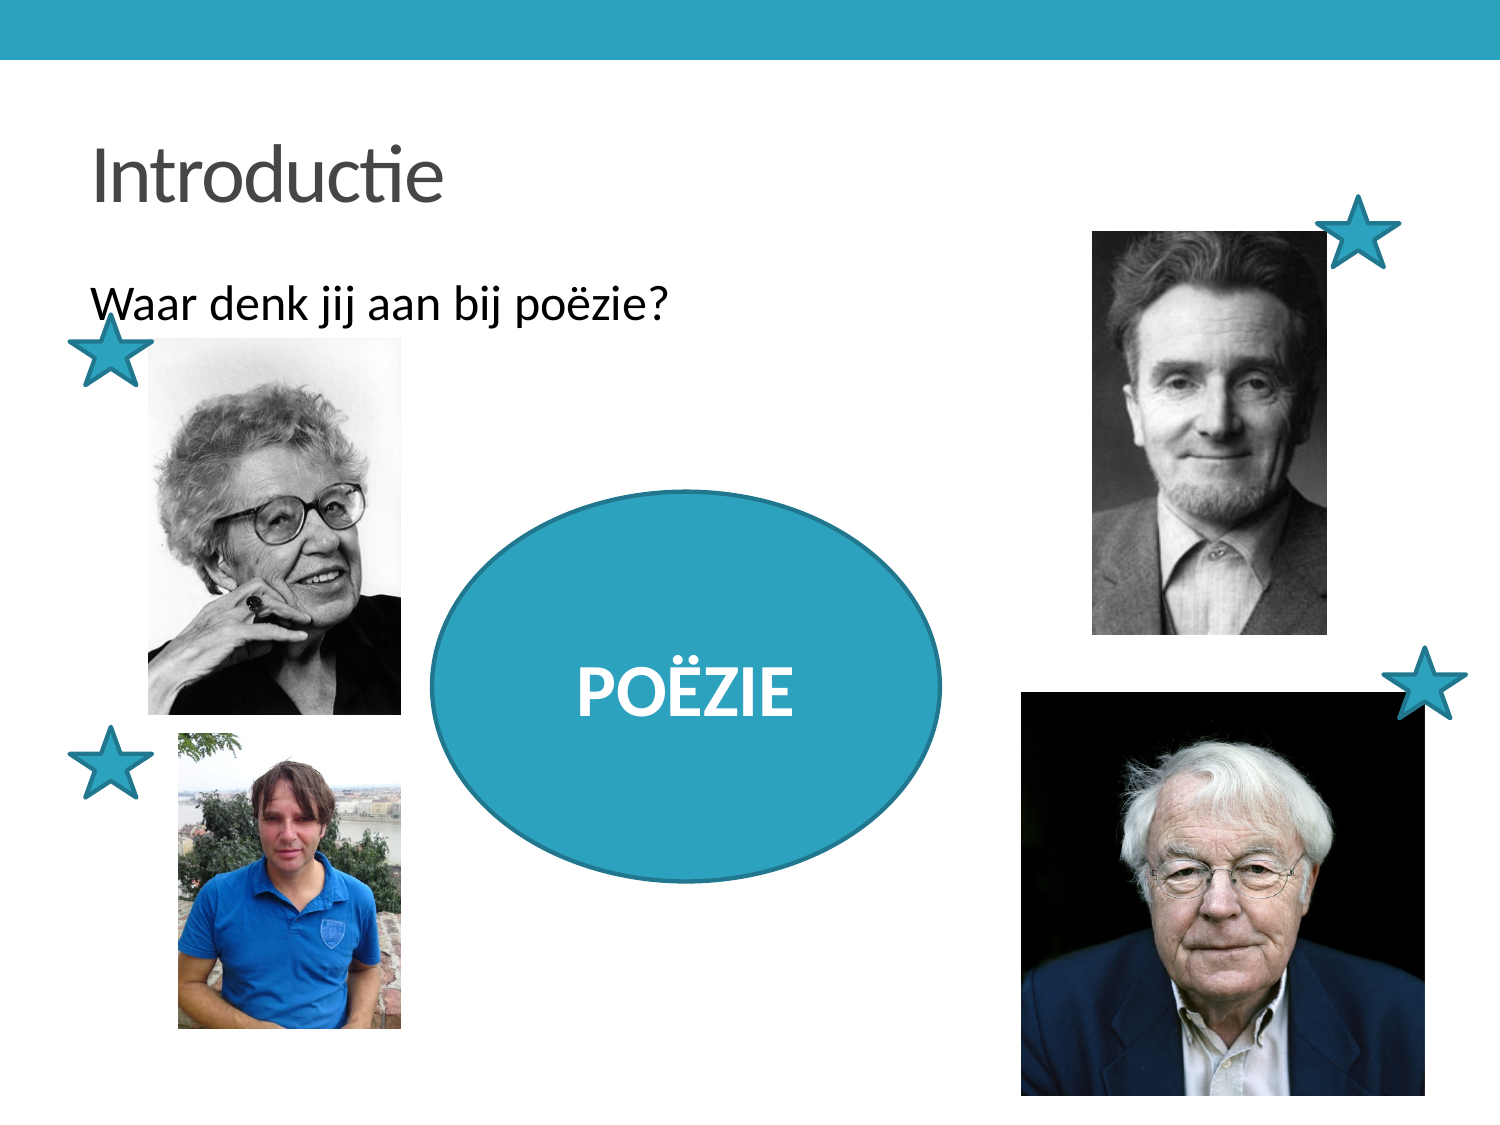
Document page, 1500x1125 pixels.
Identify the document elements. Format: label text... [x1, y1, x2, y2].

picture [178, 733, 401, 1030]
text_box [67, 312, 146, 388]
text_box POËZIE [429, 489, 943, 884]
picture [1092, 231, 1328, 635]
text_box [1314, 194, 1402, 269]
text_box [1381, 645, 1469, 721]
picture [148, 337, 401, 716]
picture [1021, 692, 1426, 1096]
text_box [67, 724, 155, 800]
list Waar denk jij aan bij poëzie? [75, 262, 1425, 1063]
title Introductie [75, 87, 1425, 250]
